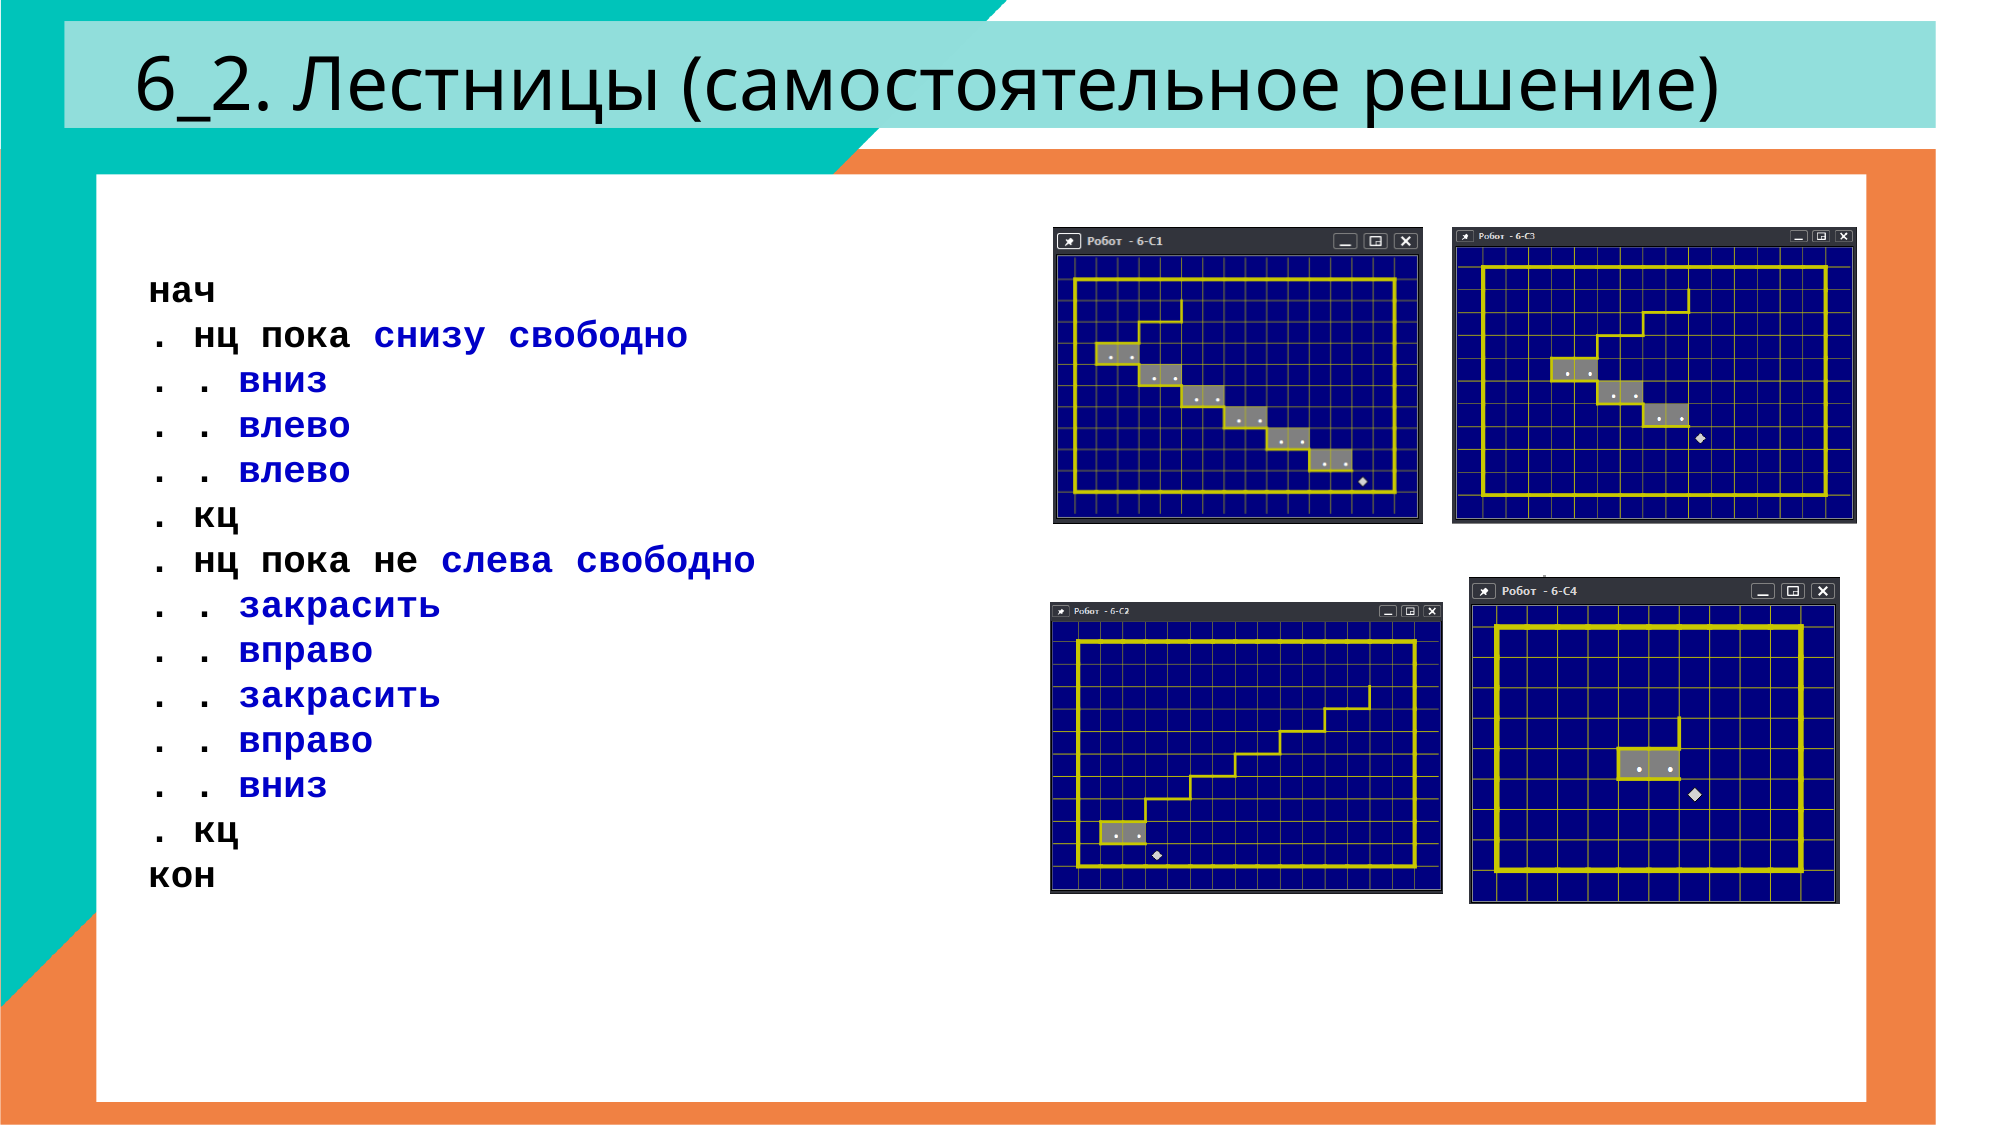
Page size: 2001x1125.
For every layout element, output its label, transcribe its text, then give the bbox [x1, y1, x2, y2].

picture [0, 0, 1936, 1125]
text_box 6_2. Лестницы (самостоятельное решение) [1007, 128, 1820, 133]
